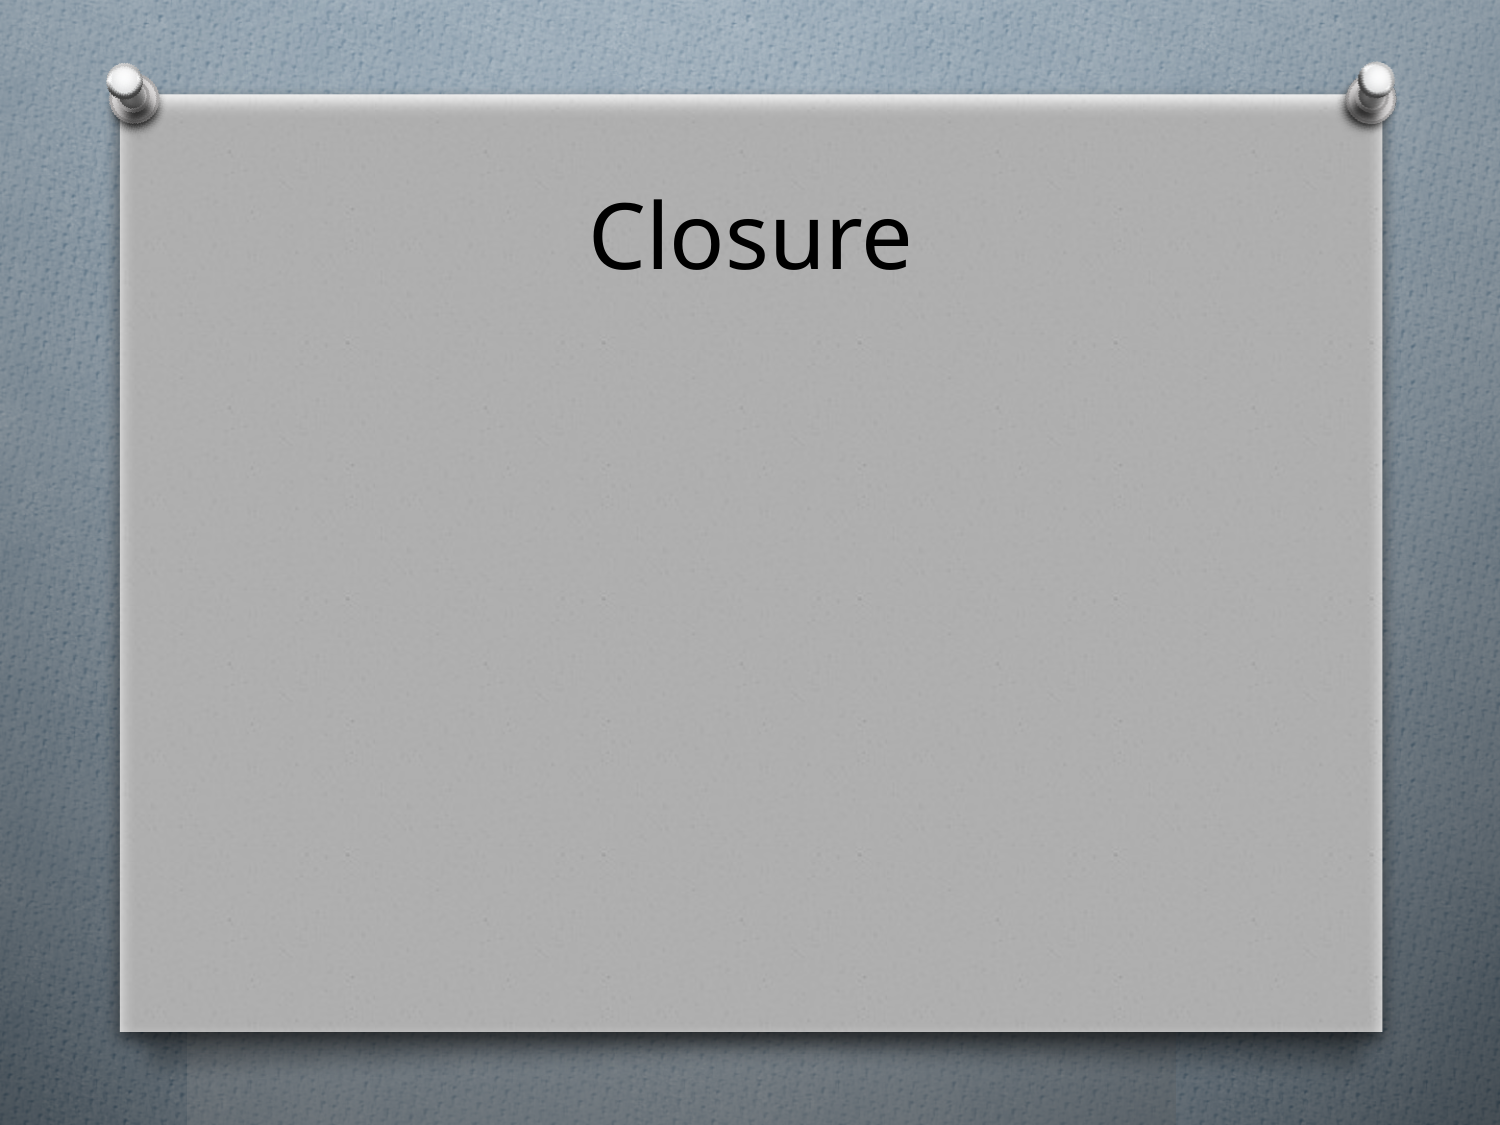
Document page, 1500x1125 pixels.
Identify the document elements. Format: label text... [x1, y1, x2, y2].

picture [1317, 35, 1439, 156]
title Closure [179, 134, 1323, 332]
picture [75, 29, 198, 153]
